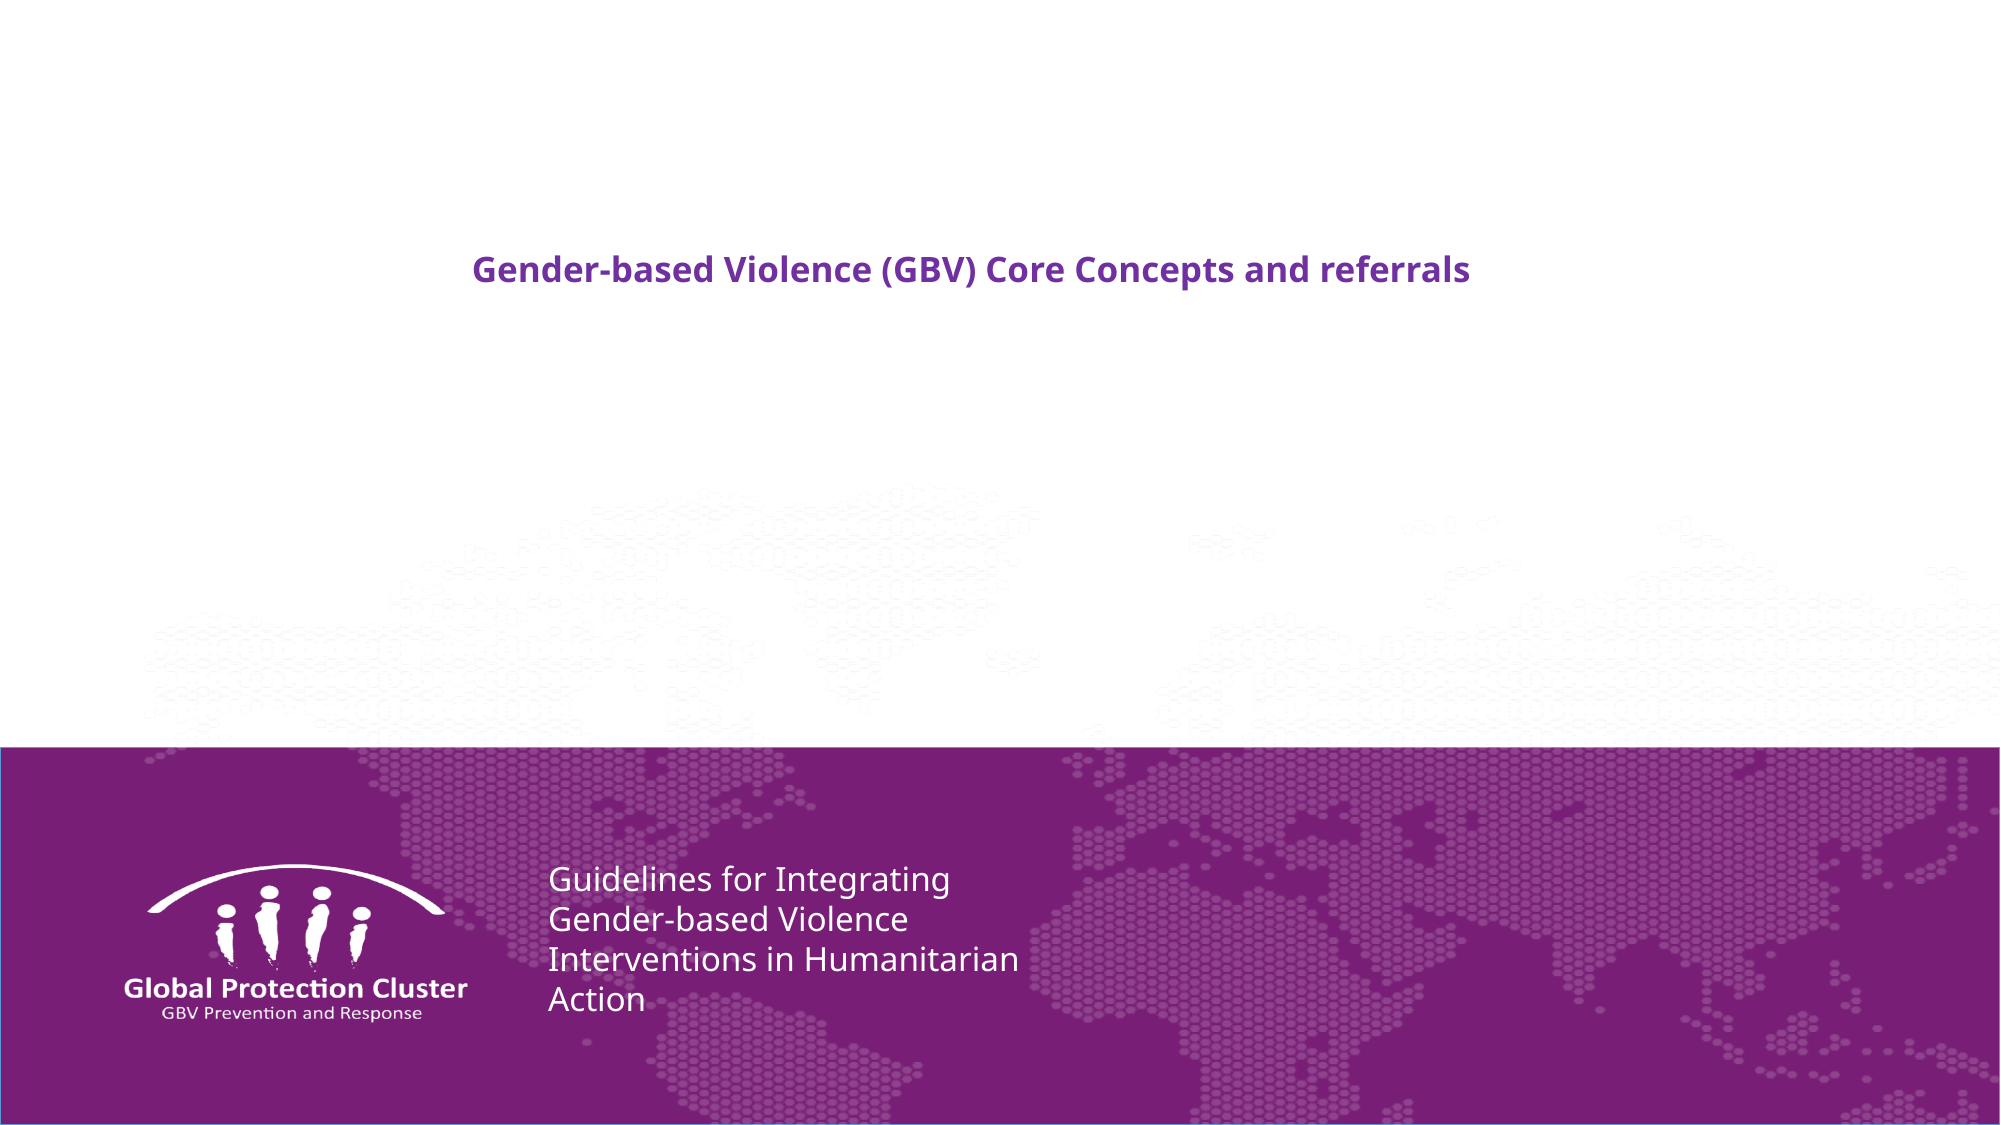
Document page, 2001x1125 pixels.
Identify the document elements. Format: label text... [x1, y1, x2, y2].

title Gender-based Violence (GBV) Core Concepts and referrals [456, 207, 1690, 341]
picture [106, 254, 2001, 1125]
